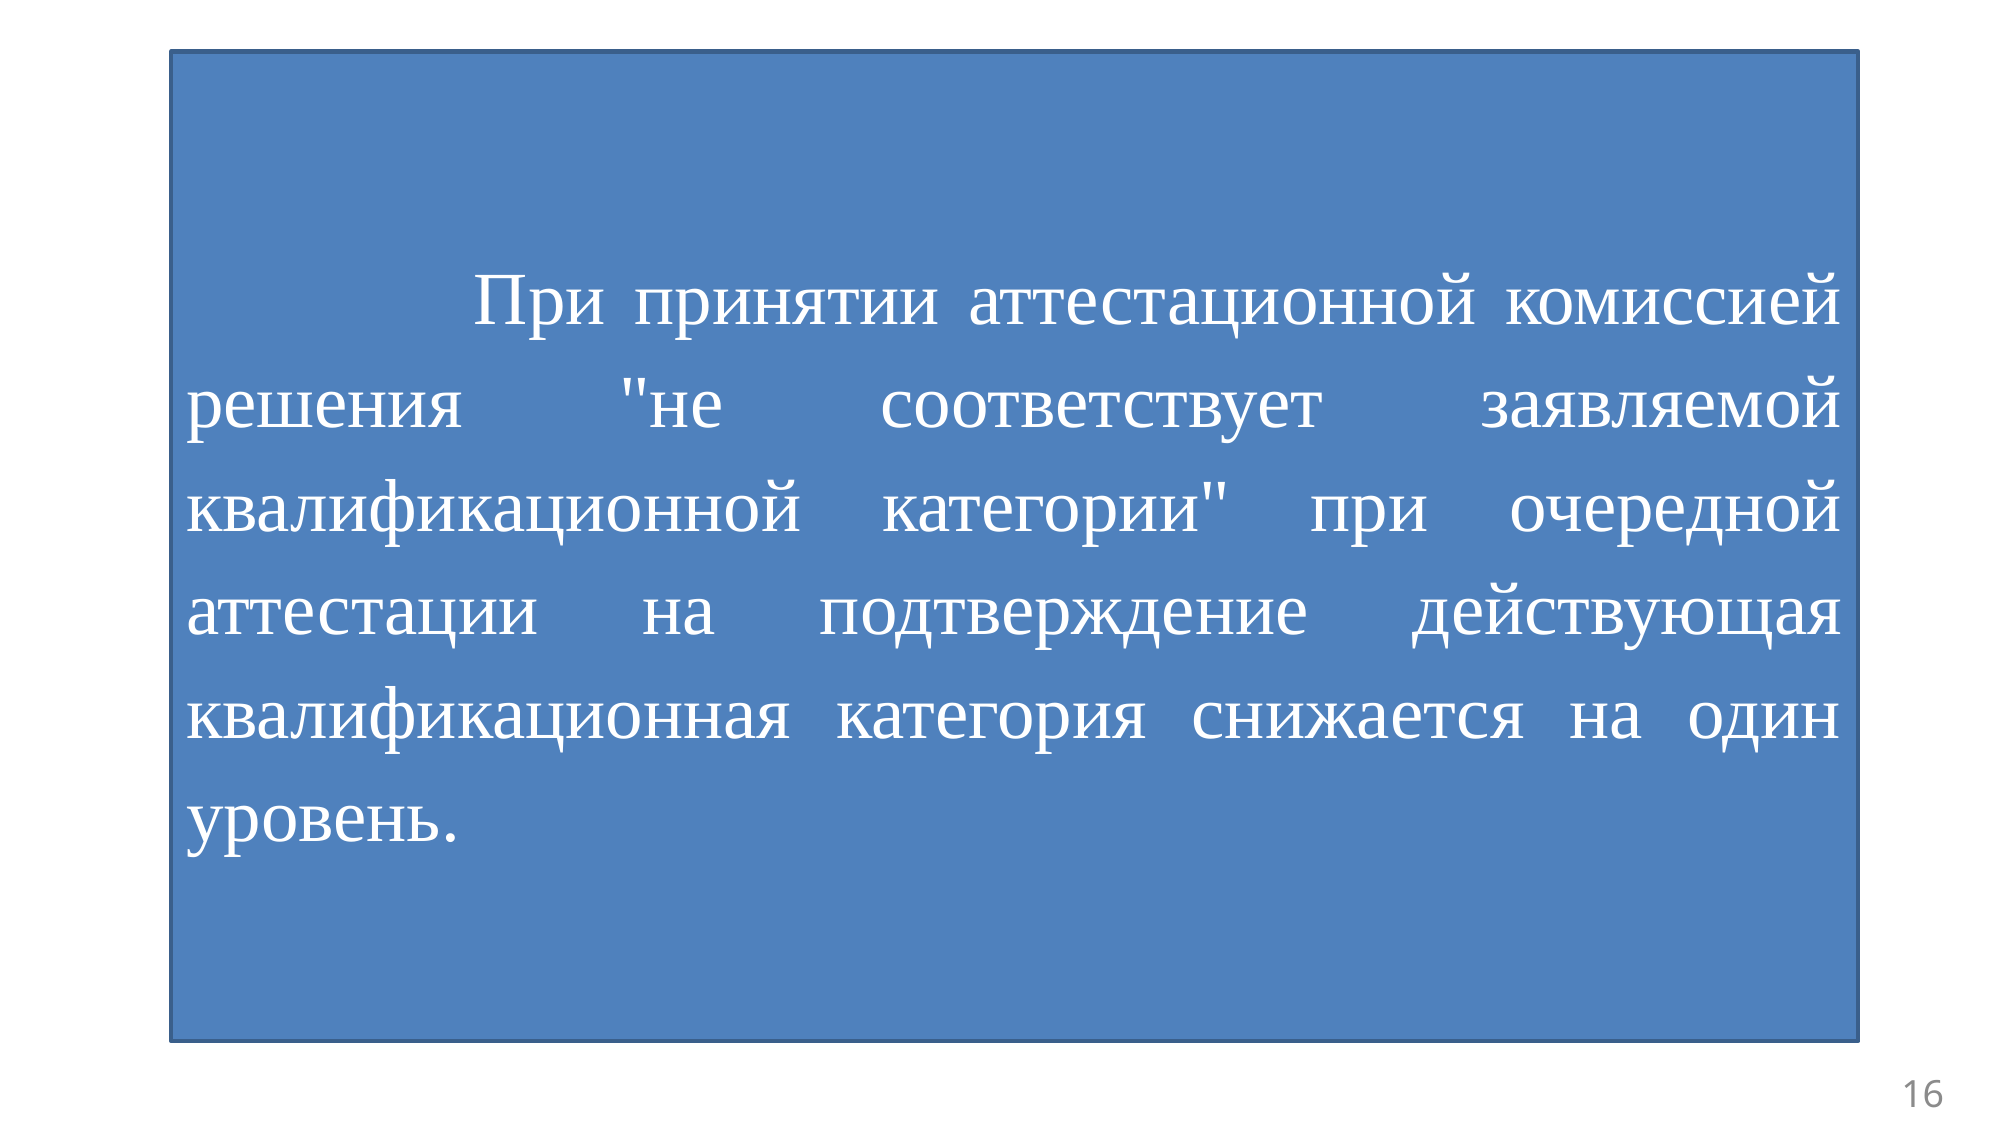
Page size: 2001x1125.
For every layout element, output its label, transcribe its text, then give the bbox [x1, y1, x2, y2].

slide_number 16 [1492, 1065, 1960, 1125]
text_box При принятии аттестационной комиссией решения "не соответствует заявляемой квалификационной категории" при очередной аттестации на подтверждение действующая квалификационная категория снижается на один уровень. [169, 49, 1860, 1043]
